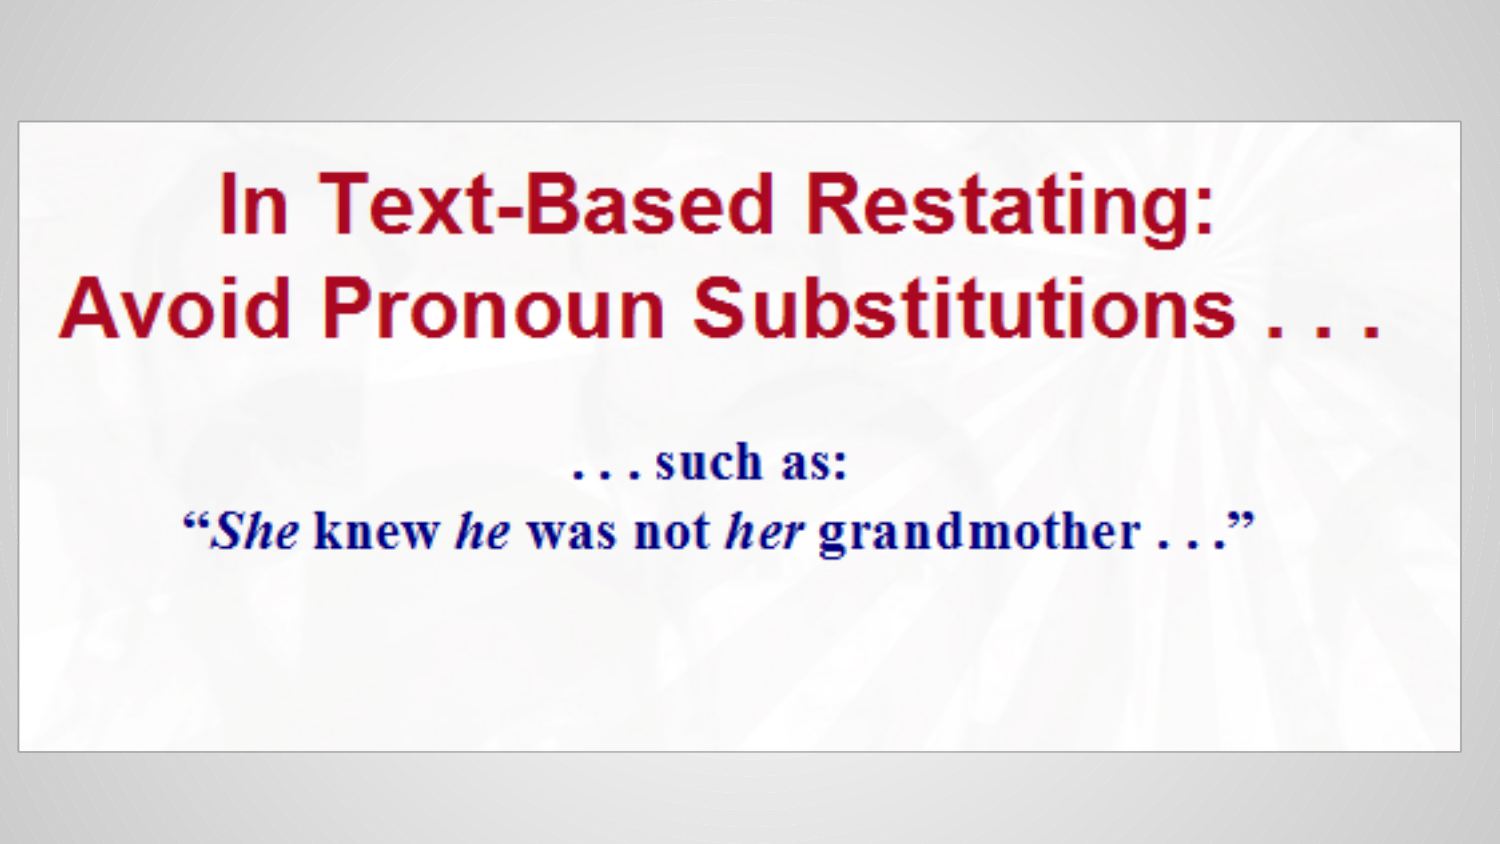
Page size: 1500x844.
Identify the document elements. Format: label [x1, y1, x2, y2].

text_box [14, 117, 1467, 758]
